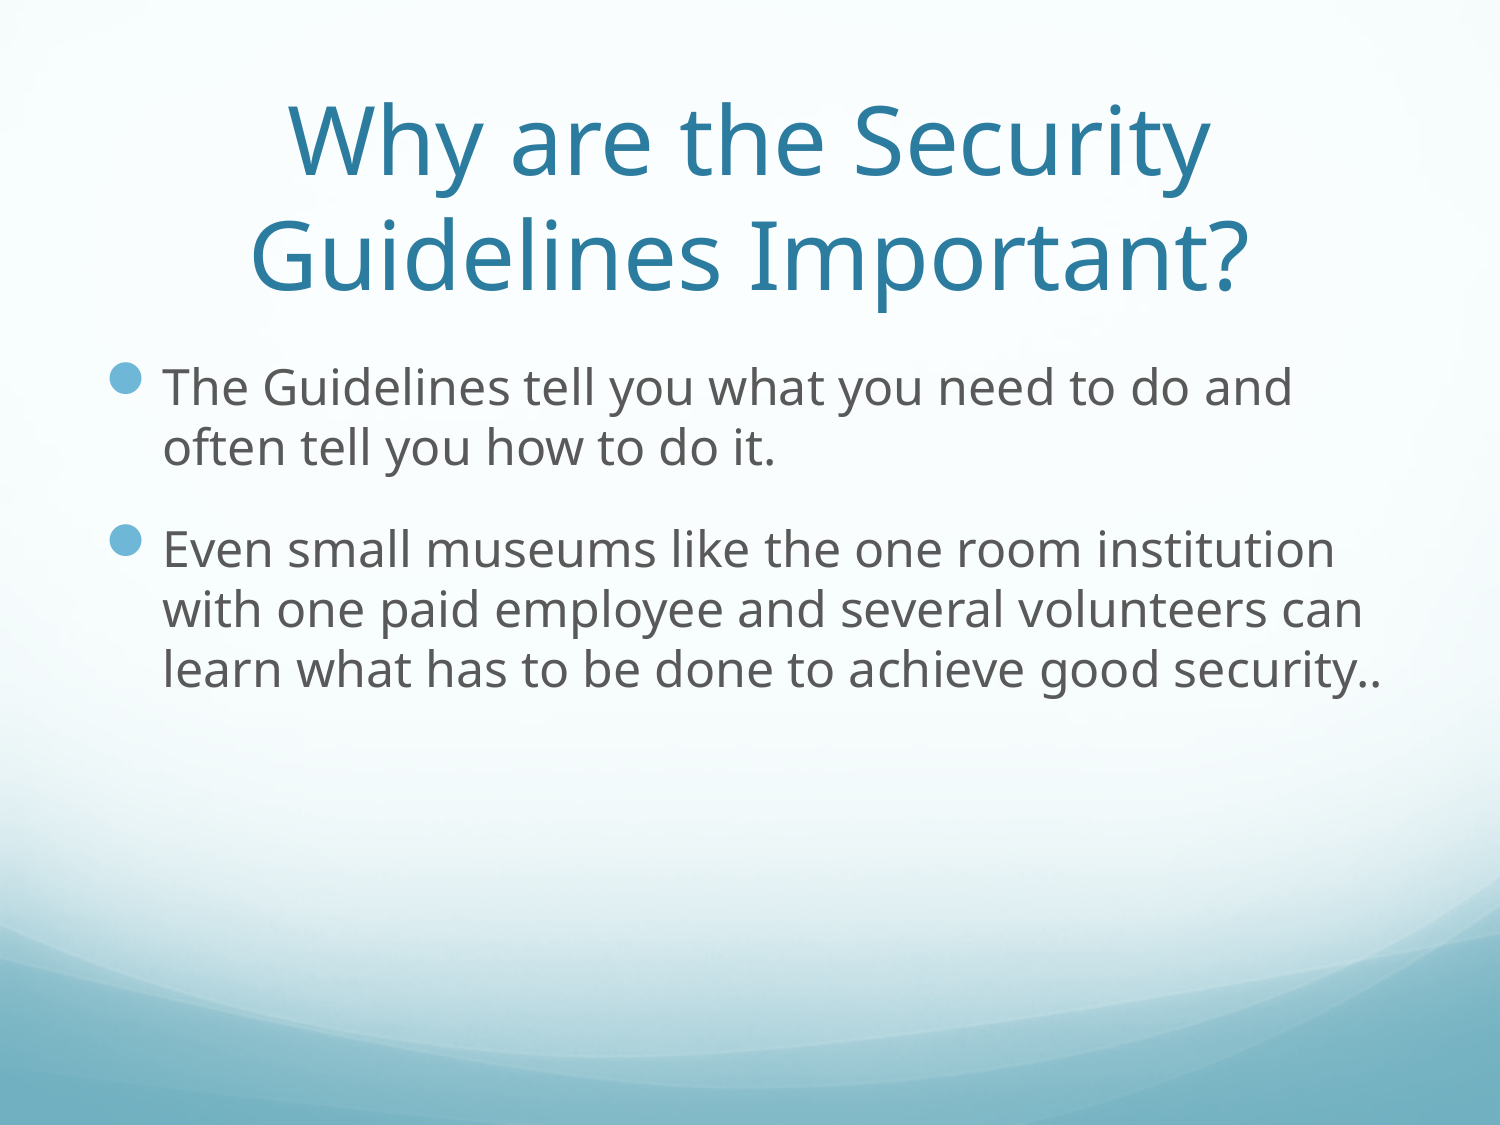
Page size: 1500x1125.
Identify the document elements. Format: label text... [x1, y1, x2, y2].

title Why are the Security Guidelines Important? [90, 17, 1410, 318]
list The Guidelines tell you what you need to do and often tell you how to do it. Even small museums like the one room institution with one paid employee and several volunteers can learn what has to be done to achieve good security.. [90, 347, 1410, 975]
